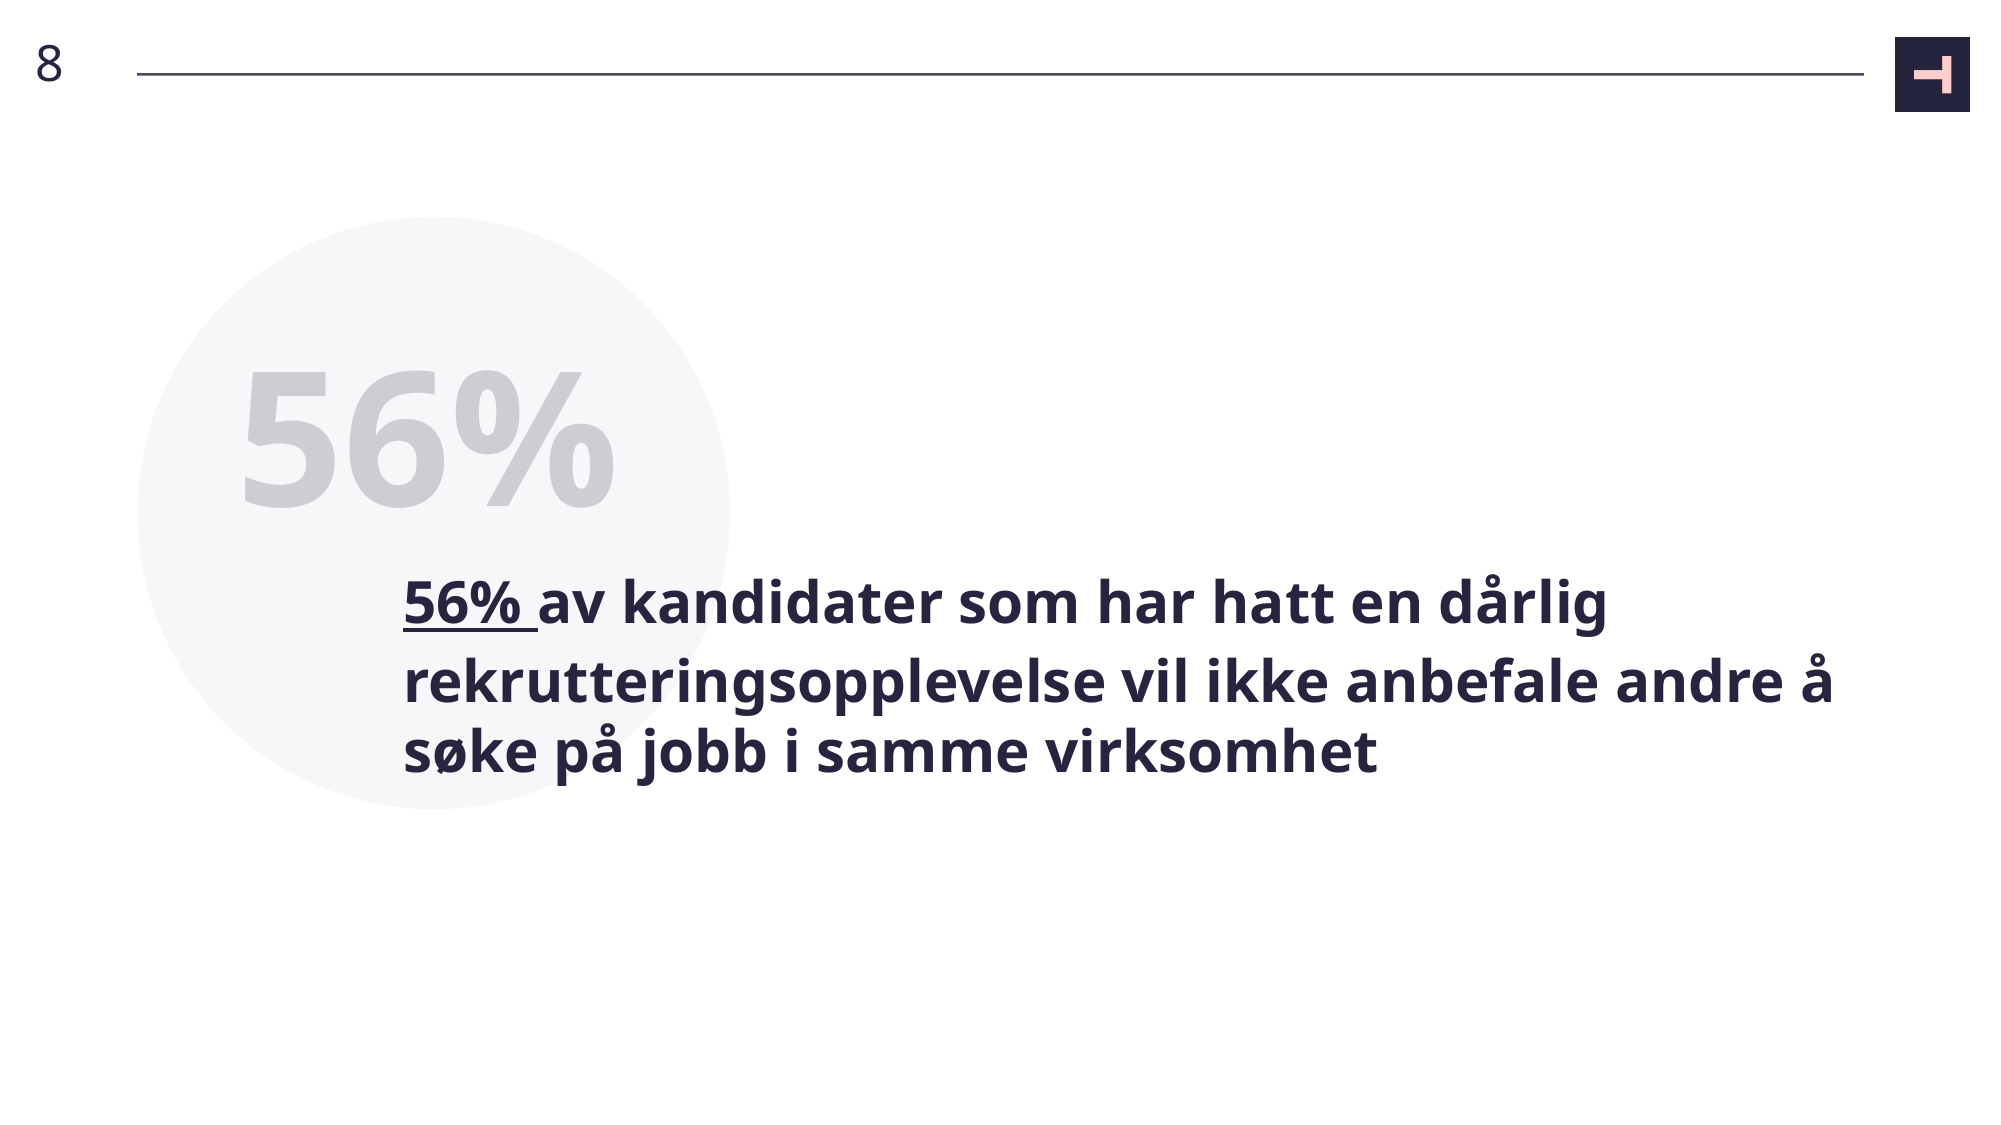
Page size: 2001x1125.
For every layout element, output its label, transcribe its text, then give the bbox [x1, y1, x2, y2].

text_box 56% [221, 311, 635, 552]
text_box [136, 215, 732, 811]
title 56% av kandidater som har hatt en dårlig rekrutteringsopplevelse vil ikke anbefale andre å søke på jobb i samme virksomhet [403, 543, 1863, 806]
picture [1895, 37, 1970, 112]
slide_number 8 [35, 35, 138, 96]
